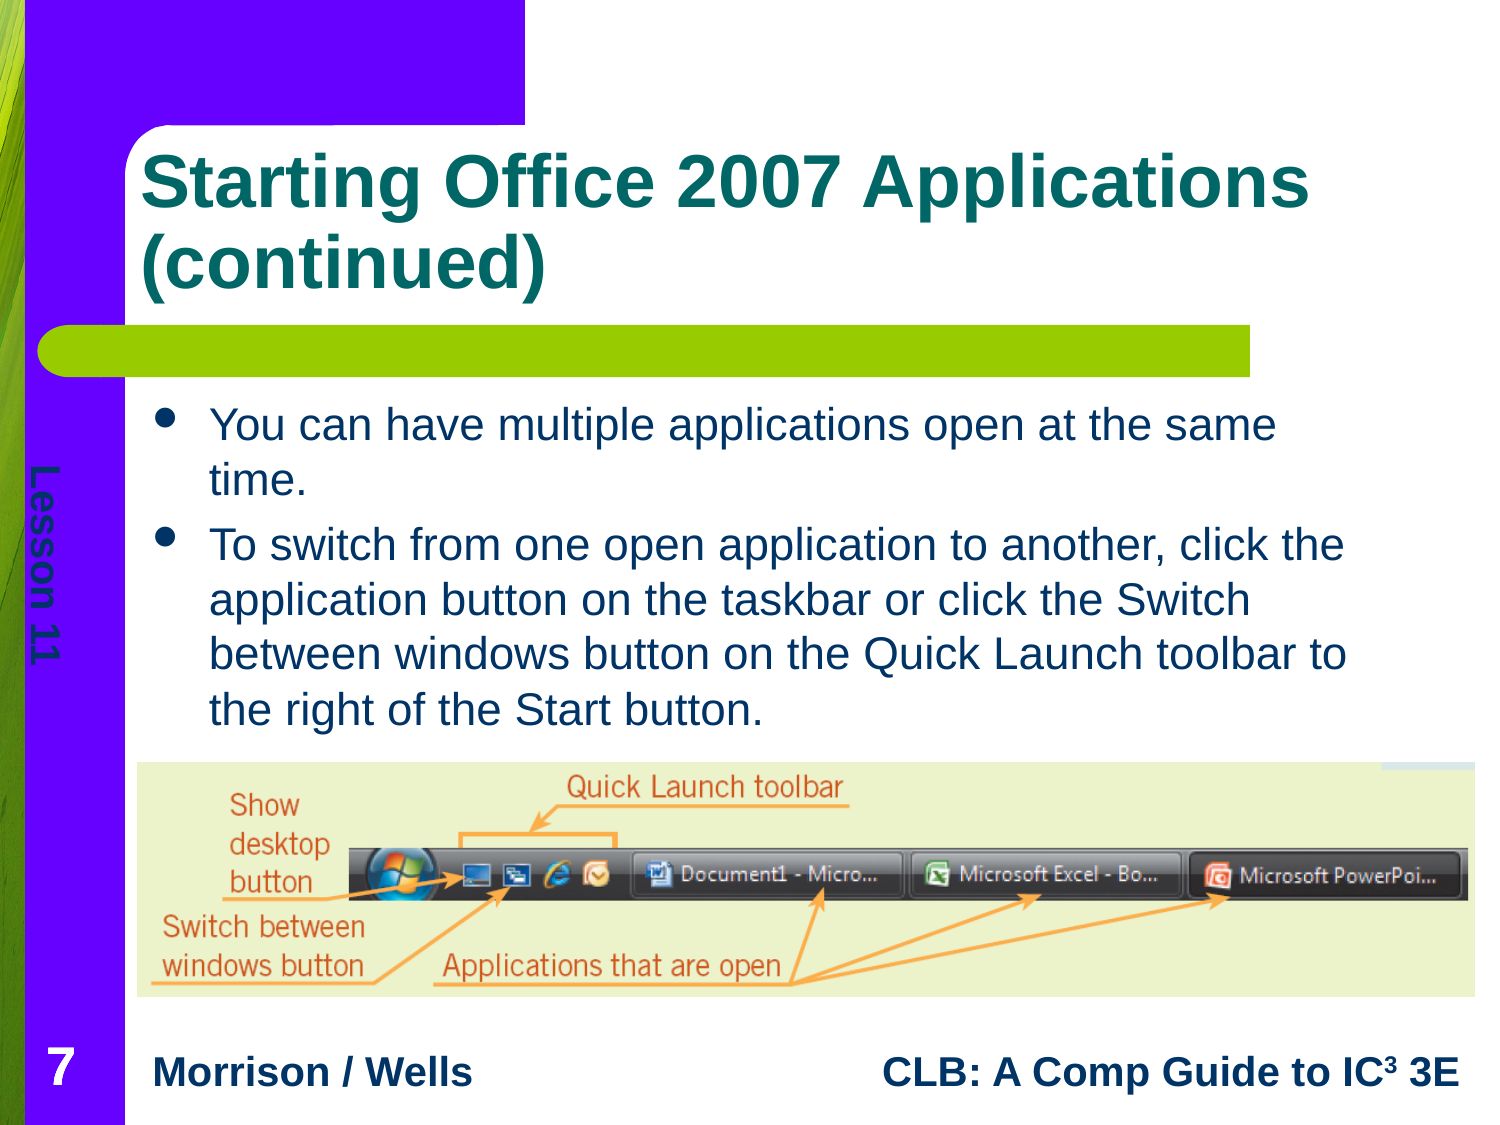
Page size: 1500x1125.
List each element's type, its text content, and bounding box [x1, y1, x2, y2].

title Starting Office 2007 Applications (continued) [124, 124, 1426, 313]
picture [137, 762, 1476, 997]
list You can have multiple applications open at the same time. To switch from one open application to another, click the application button on the taskbar or click the Switch between windows button on the Quick Launch toolbar to the right of the Start button. [137, 387, 1400, 701]
text_box 7 [13, 1023, 111, 1105]
picture [0, 0, 25, 1125]
